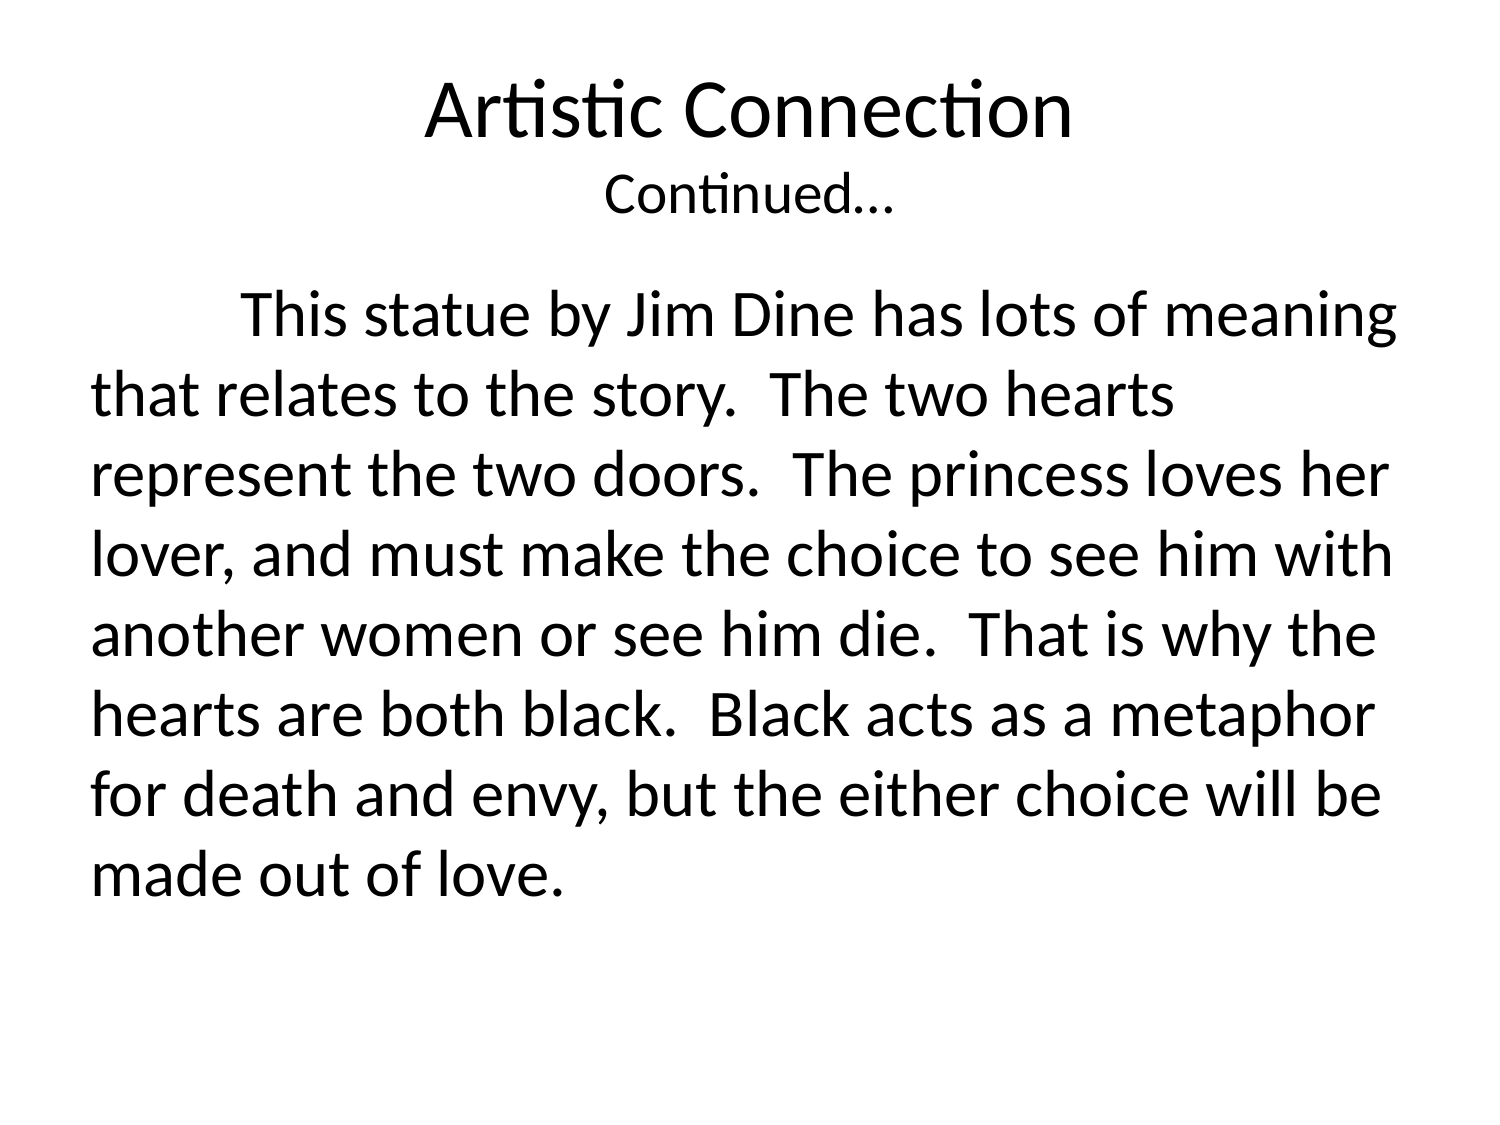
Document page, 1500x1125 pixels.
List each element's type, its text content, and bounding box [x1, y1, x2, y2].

title Artistic Connection Continued… [75, 45, 1425, 233]
list This statue by Jim Dine has lots of meaning that relates to the story. The two hearts represent the two doors. The princess loves her lover, and must make the choice to see him with another women or see him die. That is why the hearts are both black. Black acts as a metaphor for death and envy, but the either choice will be made out of love. [75, 262, 1425, 1005]
